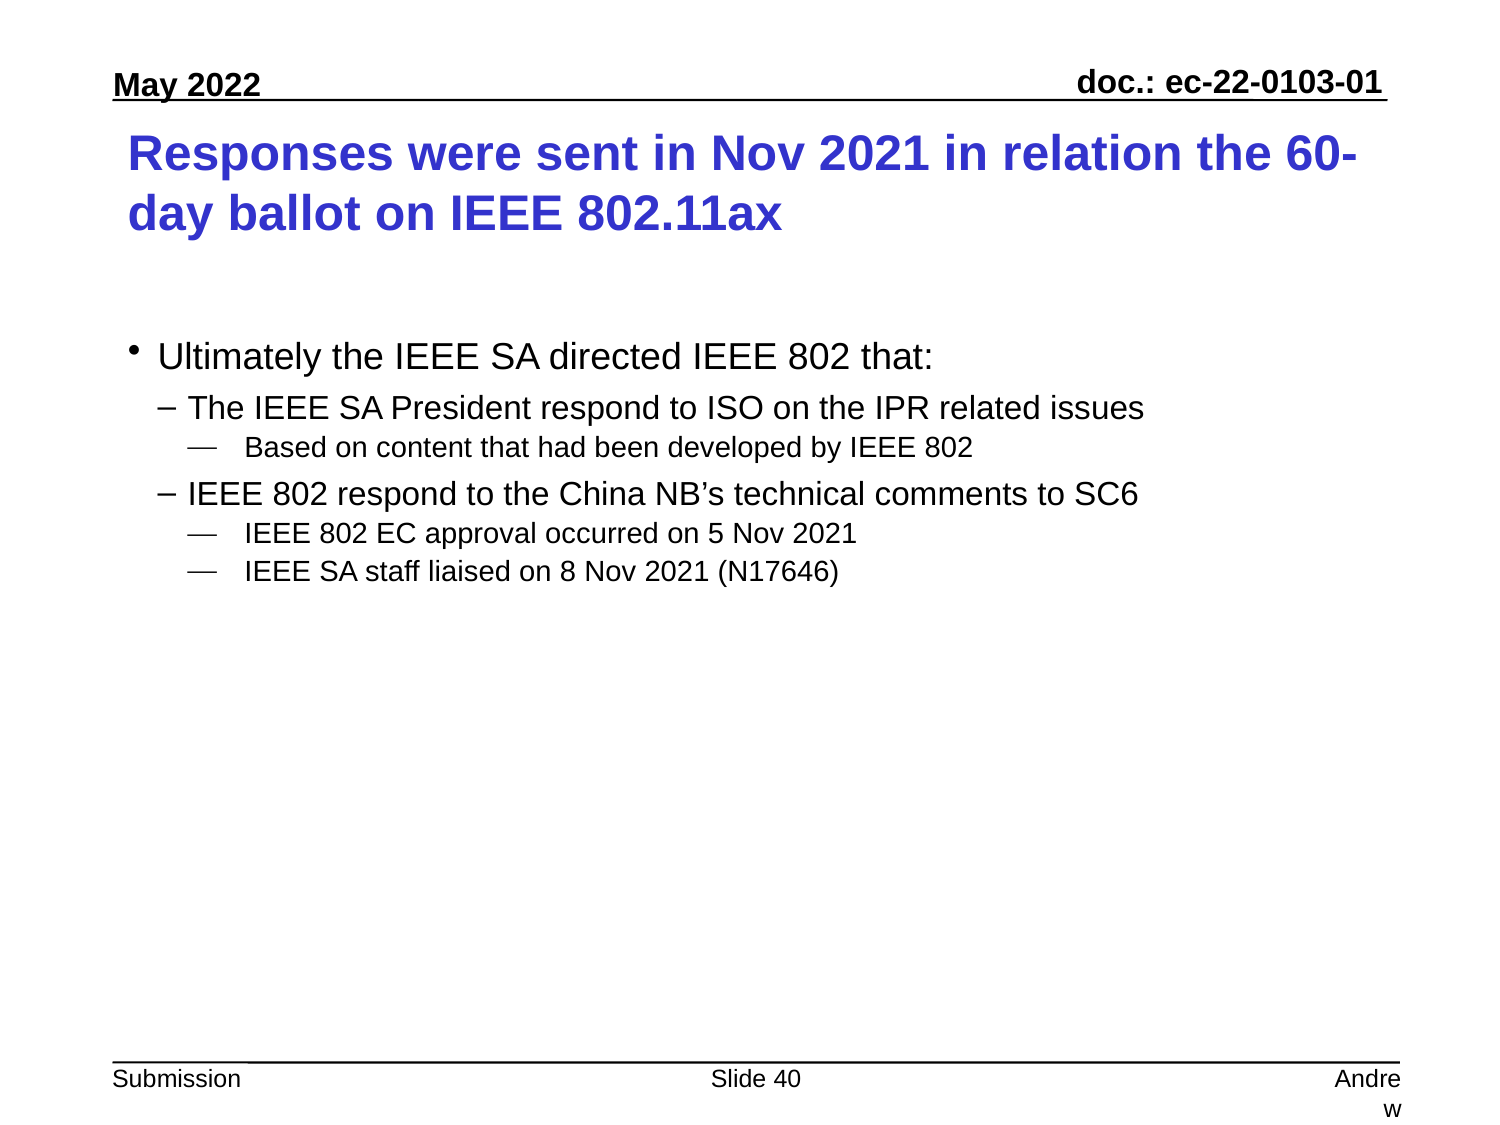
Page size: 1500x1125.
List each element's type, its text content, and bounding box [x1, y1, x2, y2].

footer Andrew Myles, Cisco [1320, 1061, 1402, 1093]
slide_number Slide 40 [709, 1061, 803, 1093]
list Ultimately the IEEE SA directed IEEE 802 that: The IEEE SA President respond to ISO on the IPR related issues Based on content that had been developed by IEEE 802 IEEE 802 respond to the China NB’s technical comments to SC6 IEEE 802 EC approval occurred on 5 Nov 2021 IEEE SA staff liaised on 8 Nov 2021 (N17646) [112, 324, 1388, 1000]
title Responses were sent in Nov 2021 in relation the 60-day ballot on IEEE 802.11ax [112, 112, 1388, 288]
